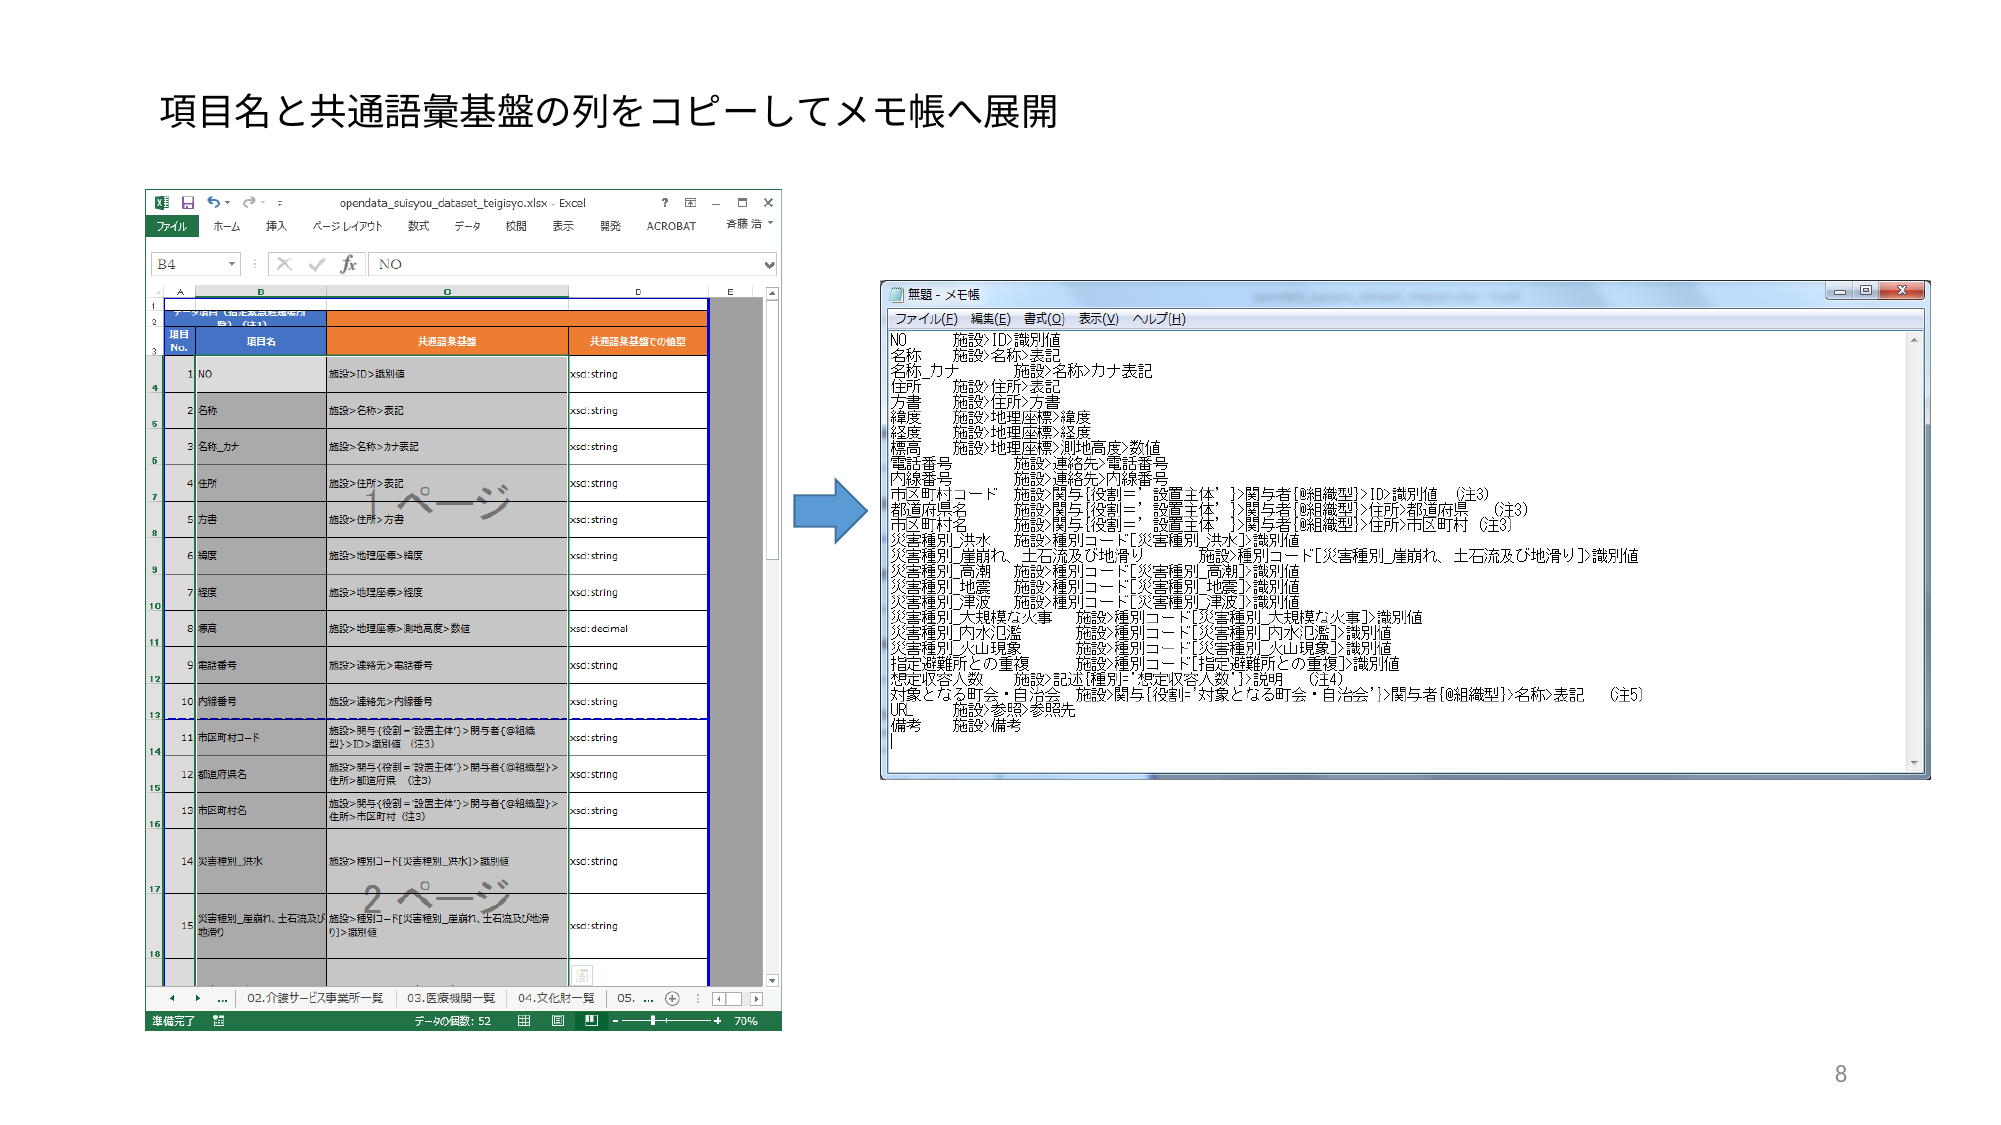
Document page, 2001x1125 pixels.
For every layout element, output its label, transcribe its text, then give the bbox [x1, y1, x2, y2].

picture [145, 189, 782, 1031]
text_box [793, 477, 869, 545]
slide_number 8 [1412, 1042, 1863, 1103]
picture [880, 280, 1931, 780]
text_box 項目名と共通語彙基盤の列をコピーしてメモ帳へ展開 [145, 80, 1505, 141]
